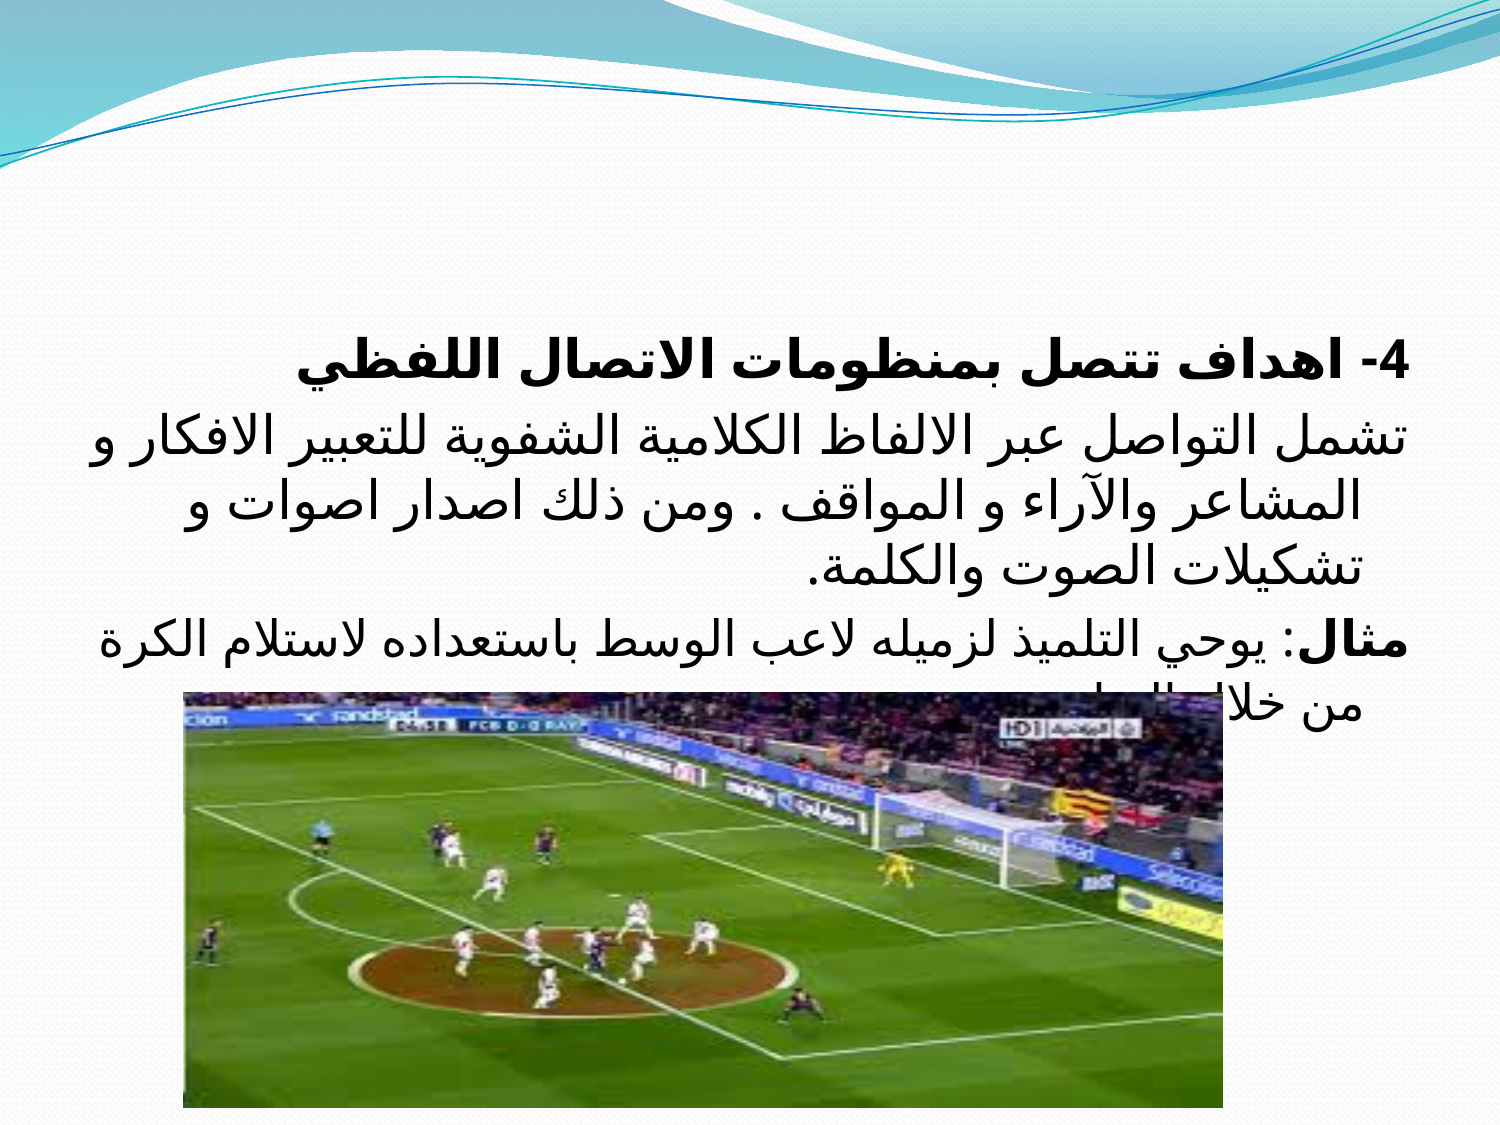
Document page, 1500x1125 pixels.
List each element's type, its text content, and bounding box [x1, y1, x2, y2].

list 4- اهداف تتصل بمنظومات الاتصال اللفظي تشمل التواصل عبر الالفاظ الكلامية الشفوية للتعبير الافكار و المشاعر والآراء و المواقف . ومن ذلك اصدار اصوات و تشكيلات الصوت والكلمة. مثال: يوحي التلميذ لزميله لاعب الوسط باستعداده لاستلام الكرة من خلال النداء . [75, 317, 1425, 1038]
picture [182, 692, 1223, 1108]
